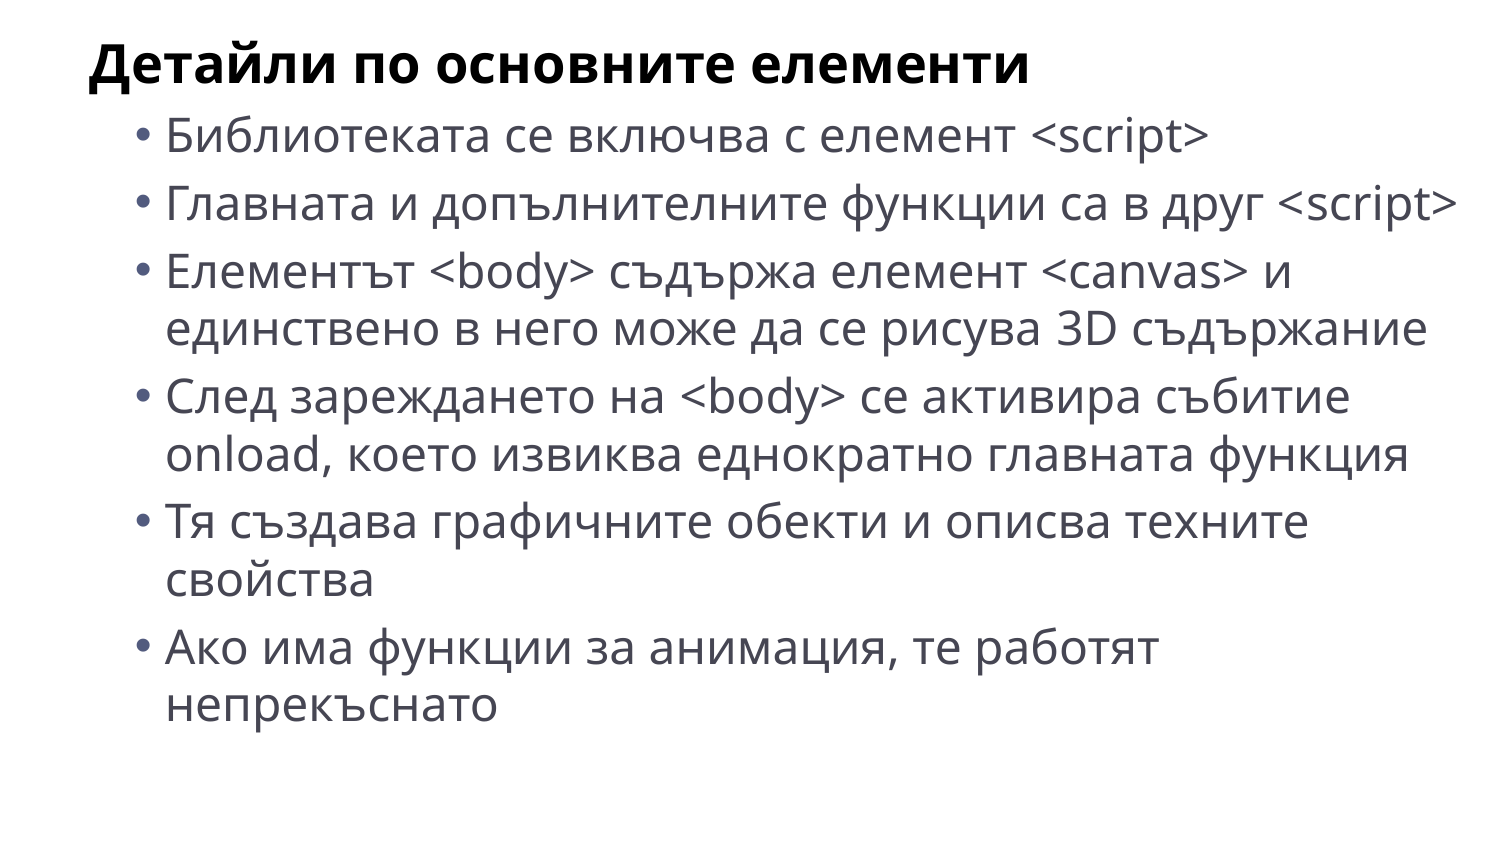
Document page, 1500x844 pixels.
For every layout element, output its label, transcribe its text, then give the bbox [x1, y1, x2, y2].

list Детайли по основните елементи Библиотеката се включва с елемент <script> Главната и допълнителните функции са в друг <script> Елементът <body> съдържа елемент <canvas> и единствено в него може да се рисува 3D съдържание След зареждането на <body> се активира събитие onload, което извиква еднократно главната функция Тя създава графичните обекти и описва техните свойства Ако има функции за анимация, те работят непрекъснато [75, 21, 1475, 835]
